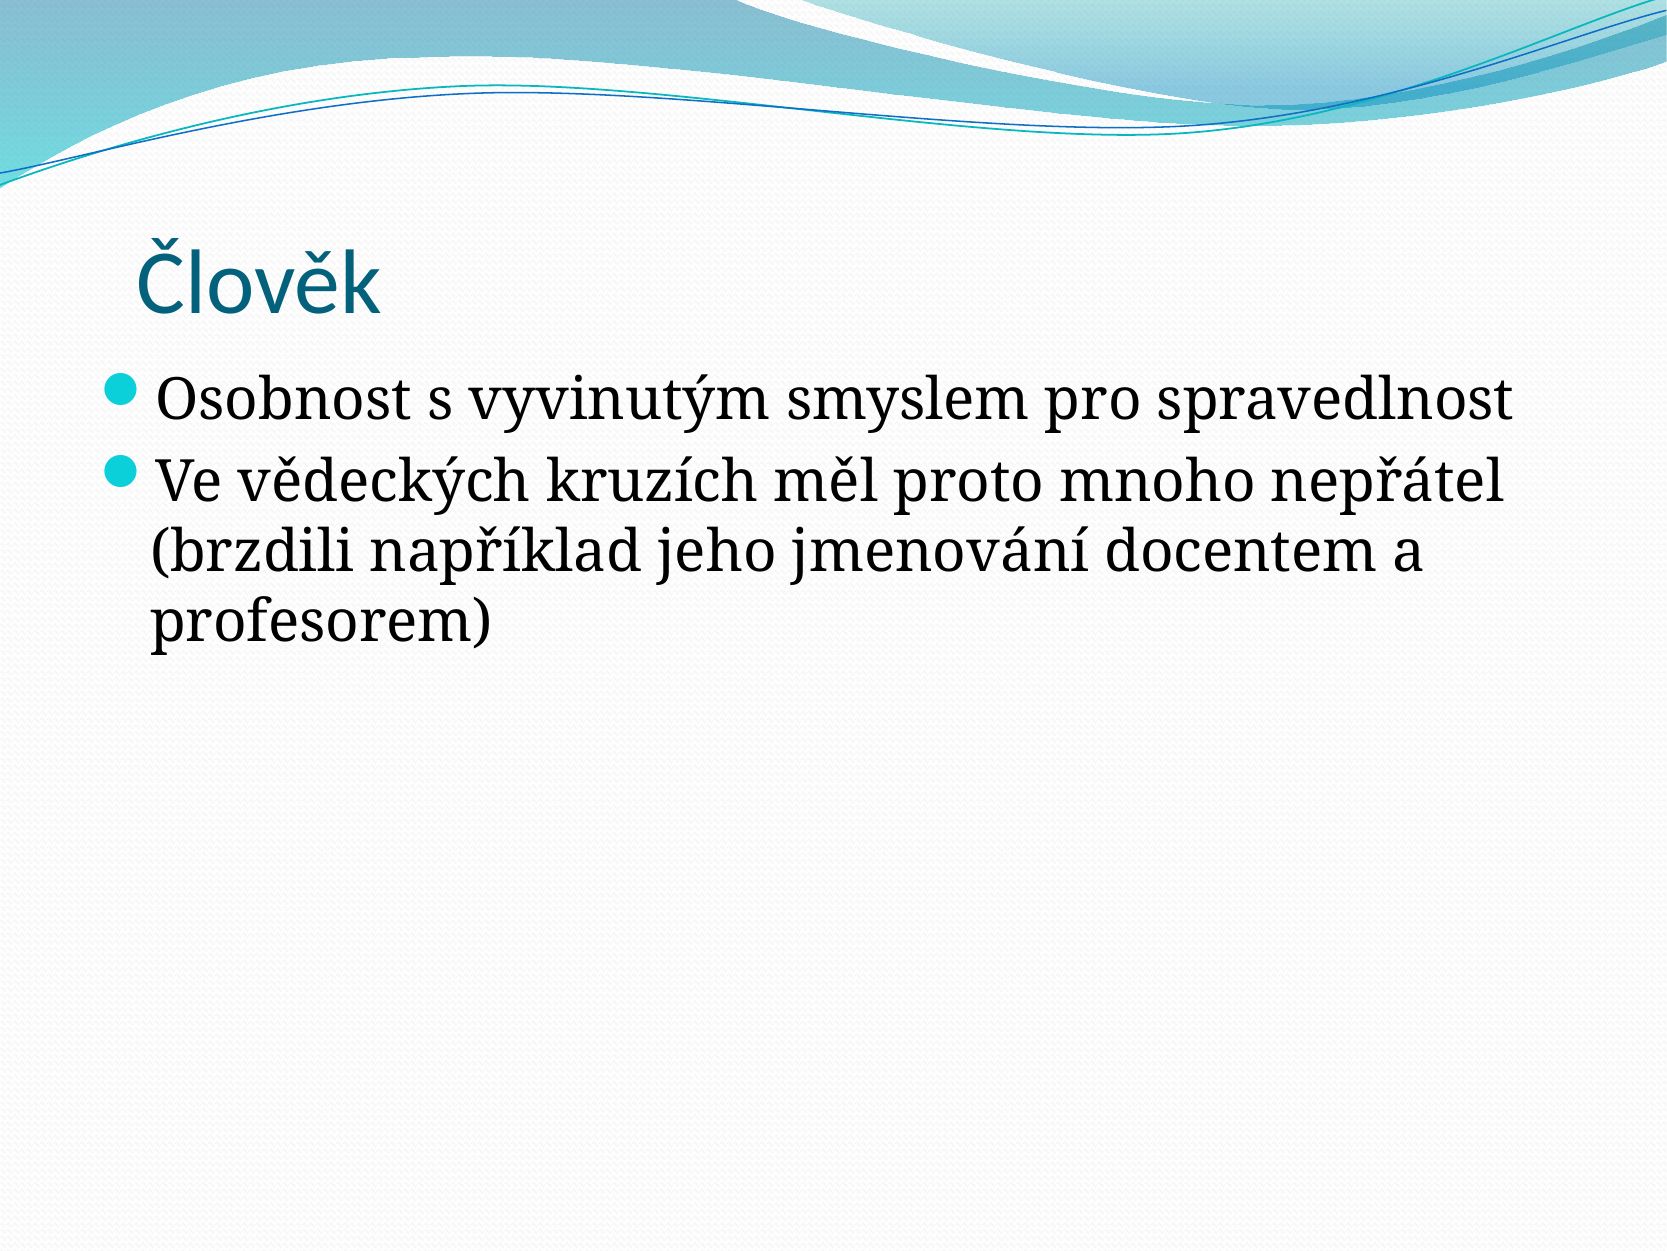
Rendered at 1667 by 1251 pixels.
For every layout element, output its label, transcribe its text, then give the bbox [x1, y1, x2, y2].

title Člověk [83, 128, 1584, 337]
list Osobnost s vyvinutým smyslem pro spravedlnost Ve vědeckých kruzích měl proto mnoho nepřátel (brzdili například jeho jmenování docentem a profesorem) [83, 352, 1584, 1153]
